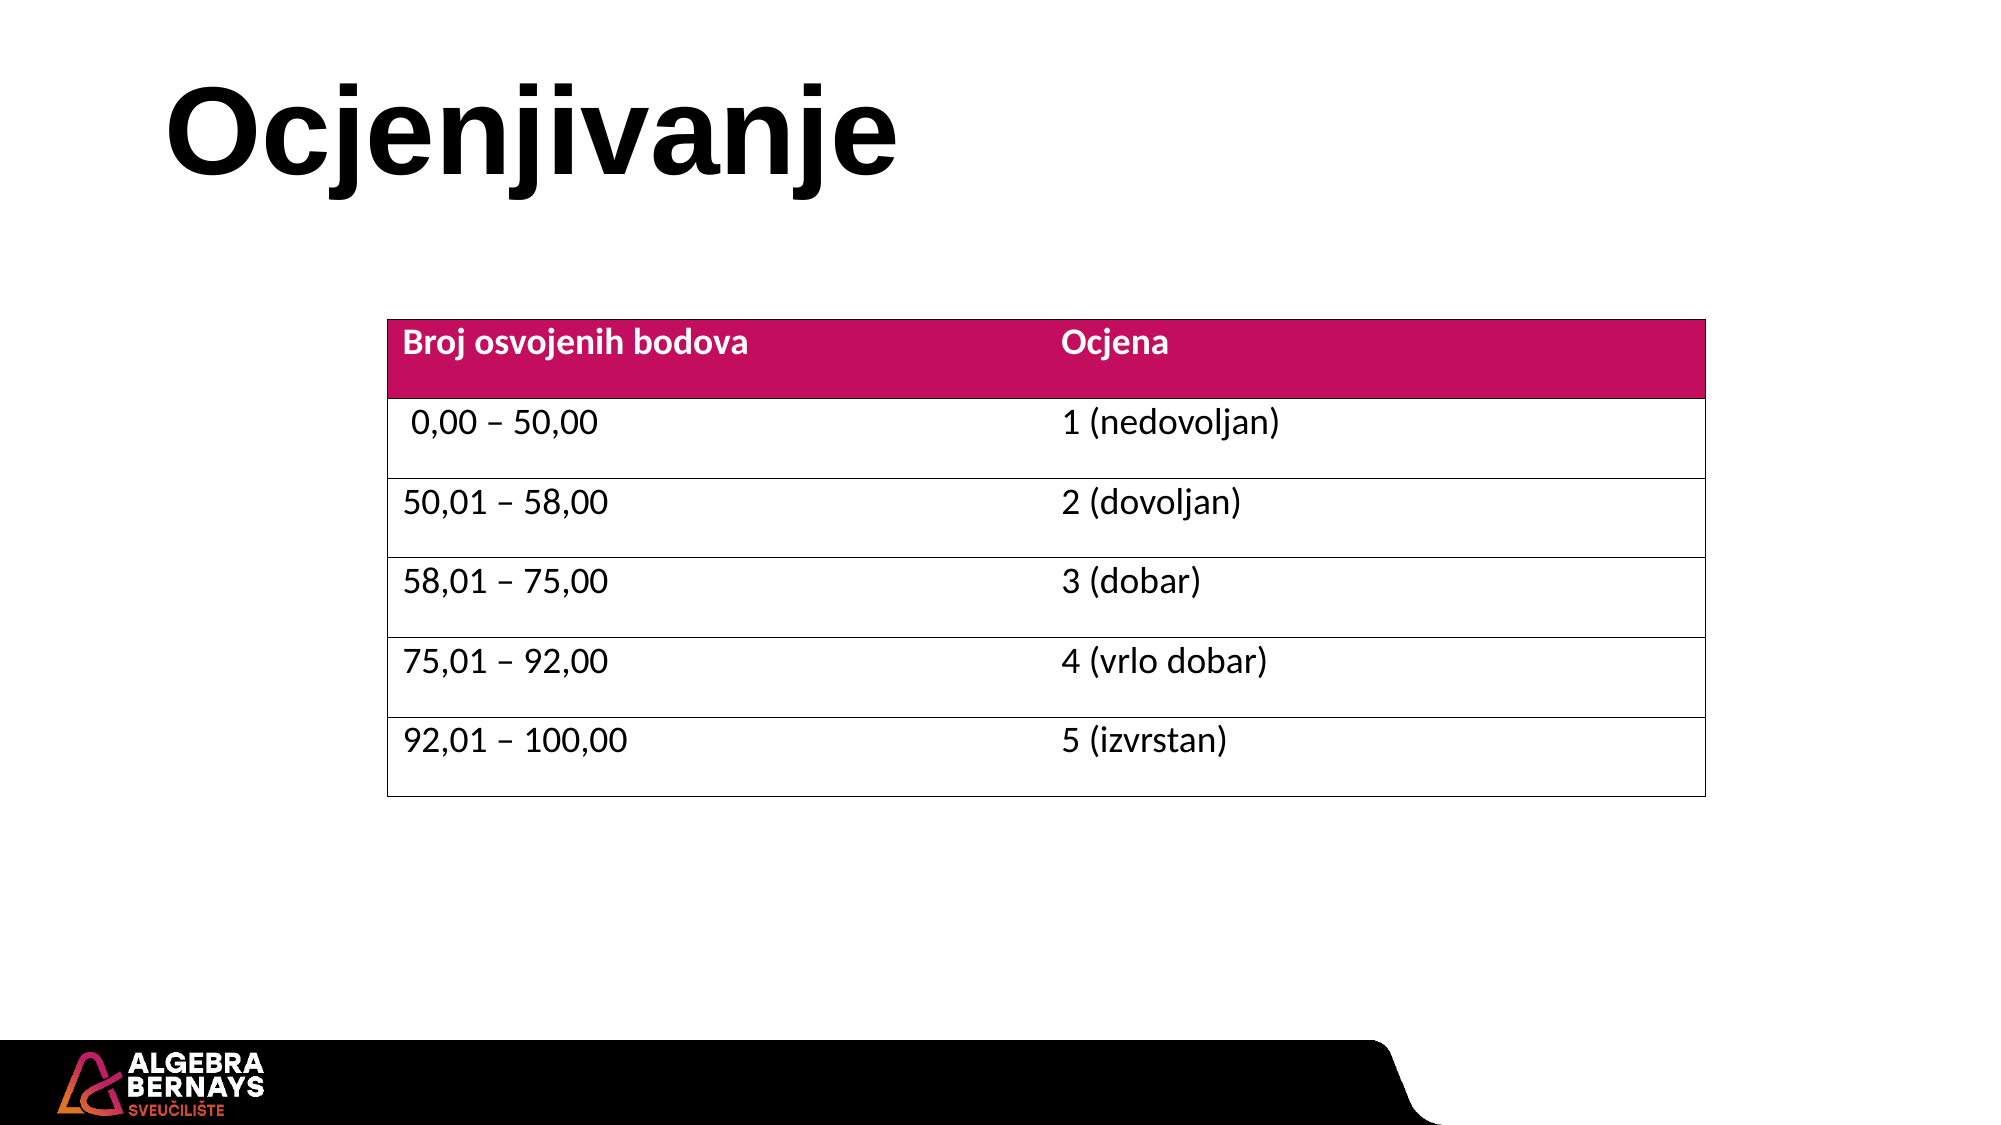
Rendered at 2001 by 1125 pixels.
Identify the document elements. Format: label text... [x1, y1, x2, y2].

table_cell 58,01 – 75,00 [388, 558, 1047, 637]
text_box Ocjenjivanje [149, 34, 1650, 208]
table_header Broj osvojenih bodova [388, 320, 1047, 398]
table_cell 75,01 – 92,00 [388, 638, 1047, 717]
table_cell 5 (izvrstan) [1047, 718, 1705, 796]
table_cell 1 (nedovoljan) [1047, 399, 1705, 478]
table_header Ocjena [1047, 320, 1705, 398]
table_cell 50,01 – 58,00 [388, 479, 1047, 557]
table_cell 0,00 – 50,00 [388, 399, 1047, 478]
table_cell 92,01 – 100,00 [388, 718, 1047, 796]
table_cell 2 (dovoljan) [1047, 479, 1705, 557]
picture [0, 1040, 1446, 1125]
table_cell 3 (dobar) [1047, 558, 1705, 637]
table_cell 4 (vrlo dobar) [1047, 638, 1705, 717]
